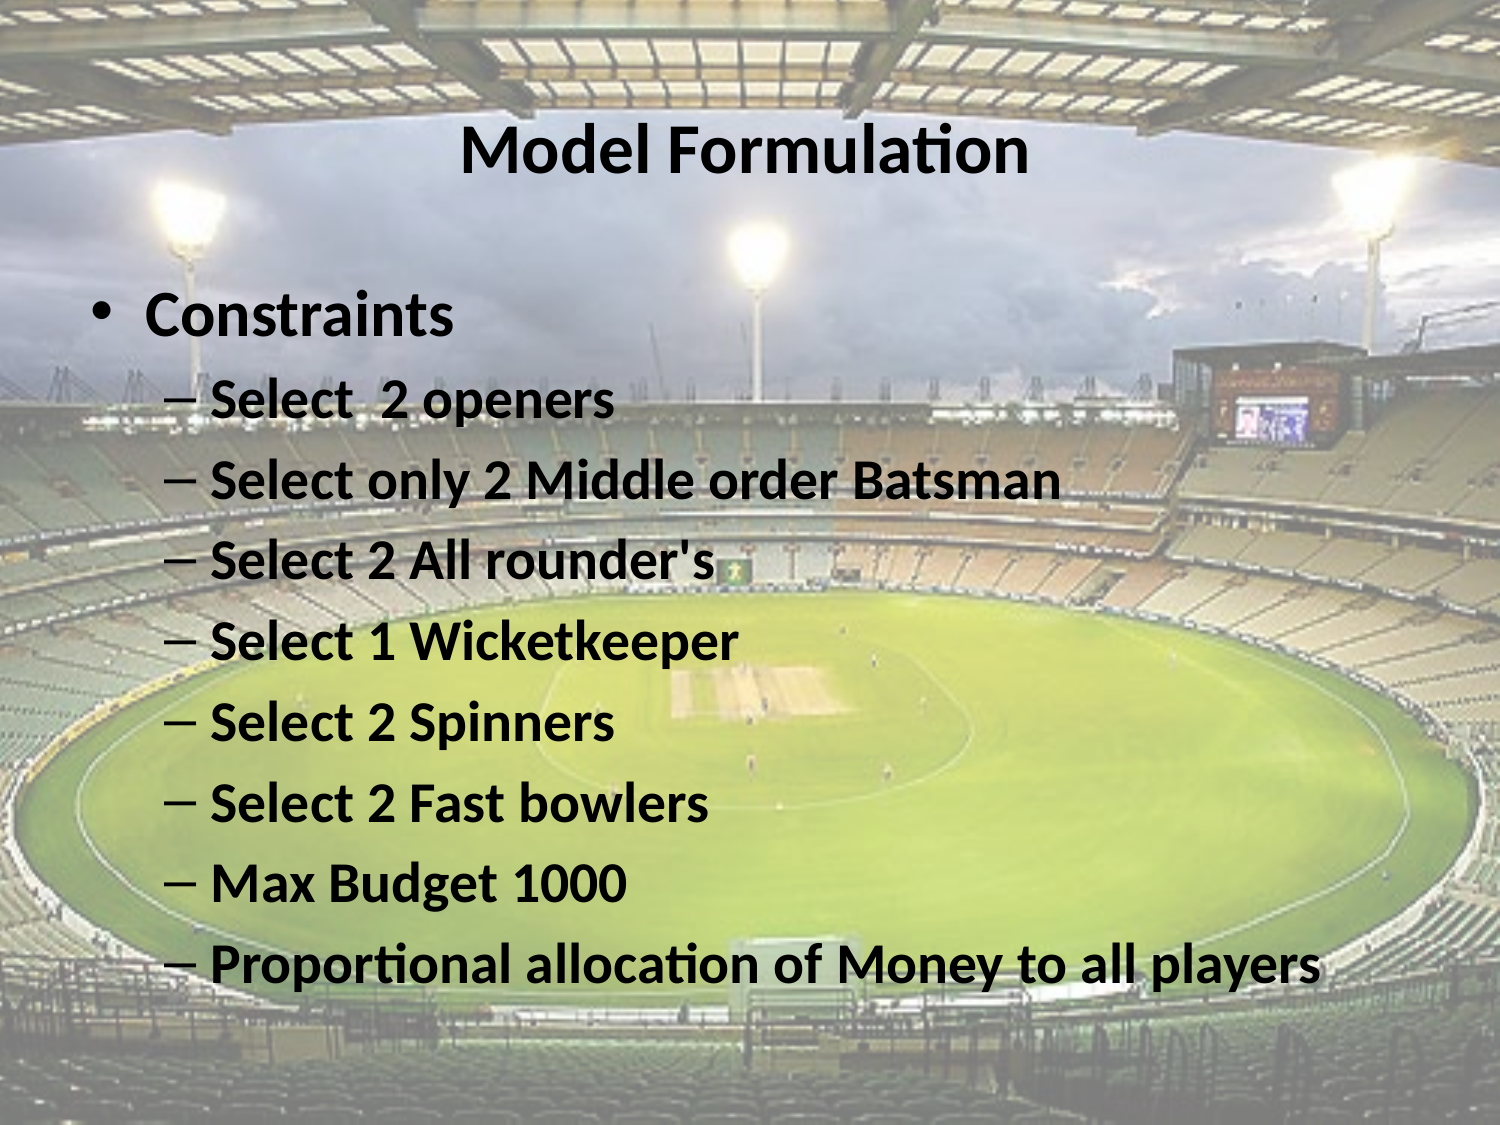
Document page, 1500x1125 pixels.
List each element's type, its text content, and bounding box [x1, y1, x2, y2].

list Constraints Select 2 openers Select only 2 Middle order Batsman Select 2 All rounder's Select 1 Wicketkeeper Select 2 Spinners Select 2 Fast bowlers Max Budget 1000 Proportional allocation of Money to all players [75, 262, 1425, 1005]
title Model Formulation [70, 93, 1421, 282]
